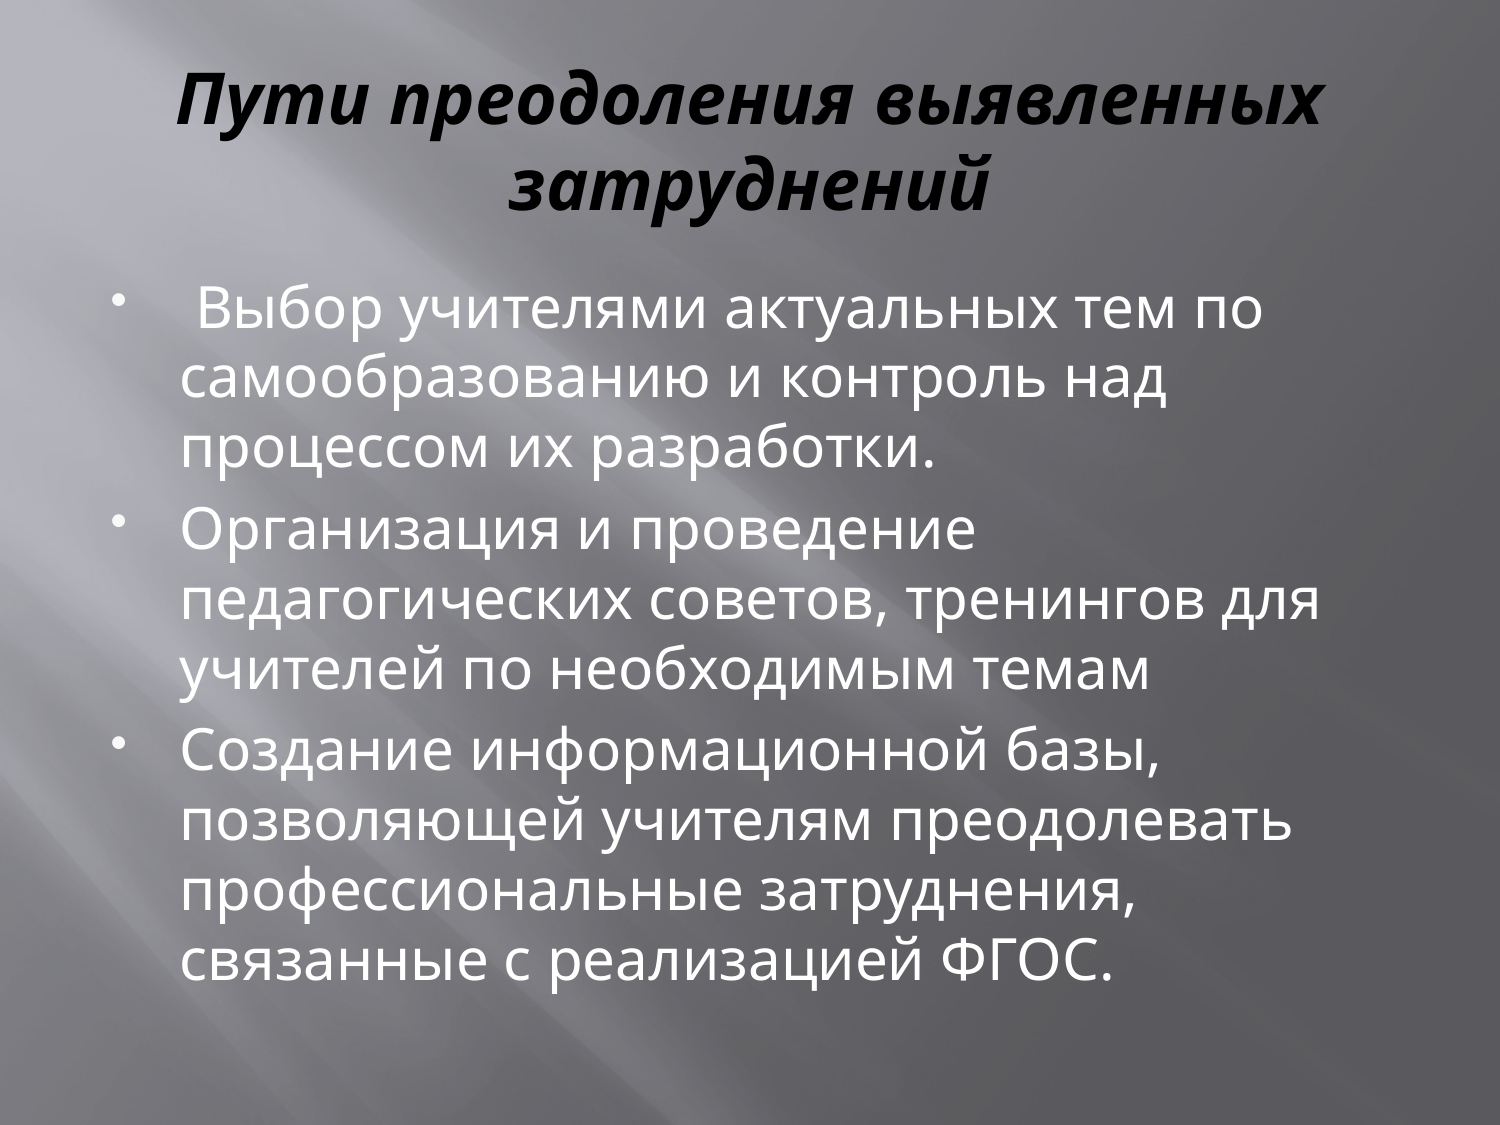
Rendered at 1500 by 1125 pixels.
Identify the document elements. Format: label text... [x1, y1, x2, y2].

list Выбор учителями актуальных тем по самообразованию и контроль над процессом их разработки. Организация и проведение педагогических советов, тренингов для учителей по необходимым темам Создание информационной базы, позволяющей учителям преодолевать профессиональные затруднения, связанные с реализацией ФГОС. [75, 262, 1425, 1035]
title Пути преодоления выявленных затруднений [75, 45, 1425, 233]
